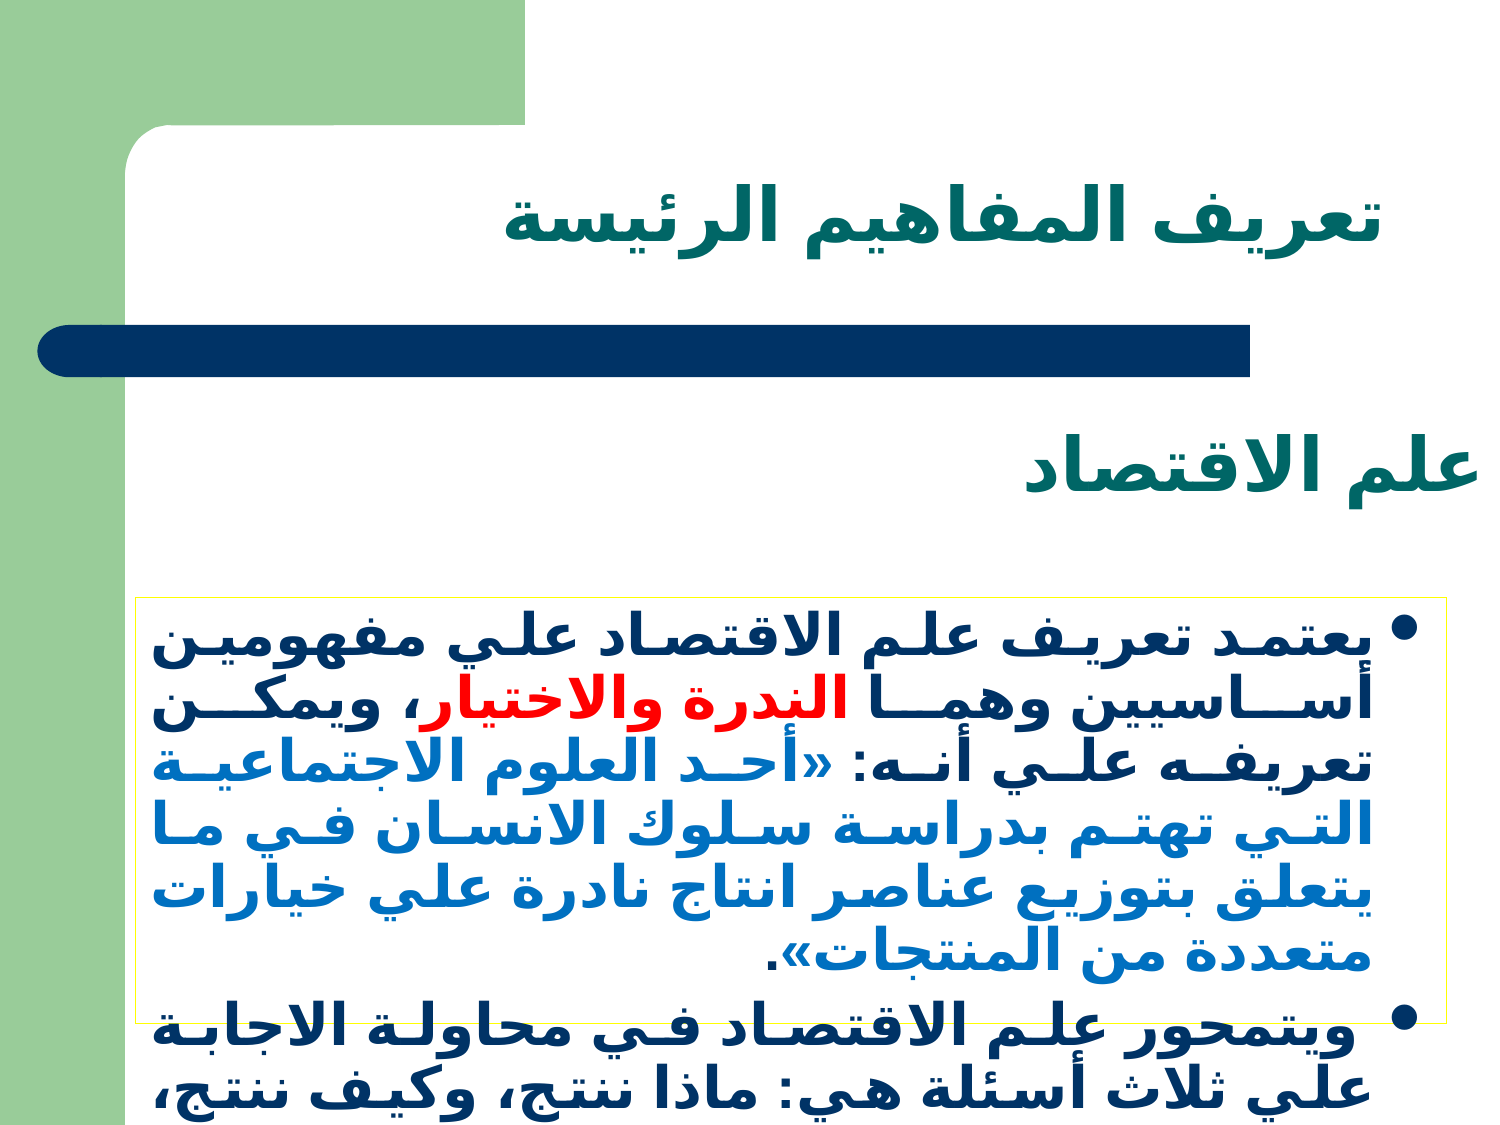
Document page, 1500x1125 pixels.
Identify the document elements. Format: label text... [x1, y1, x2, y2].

list يعتمد تعريف علم الاقتصاد علي مفهومين أساسيين وهما الندرة والاختيار، ويمكن تعريفه علي أنه: «أحد العلوم الاجتماعية التي تهتم بدراسة سلوك الانسان في ما يتعلق بتوزيع عناصر انتاج نادرة علي خيارات متعددة من المنتجات». ويتمحور علم الاقتصاد في محاولة الاجابة علي ثلاث أسئلة هي: ماذا ننتج، وكيف ننتج، ولمن ننتج؟ [135, 597, 1447, 1024]
title تعريف المفاهيم الرئيسة [230, 137, 1402, 266]
text_box علم الاقتصاد [149, 373, 1500, 561]
